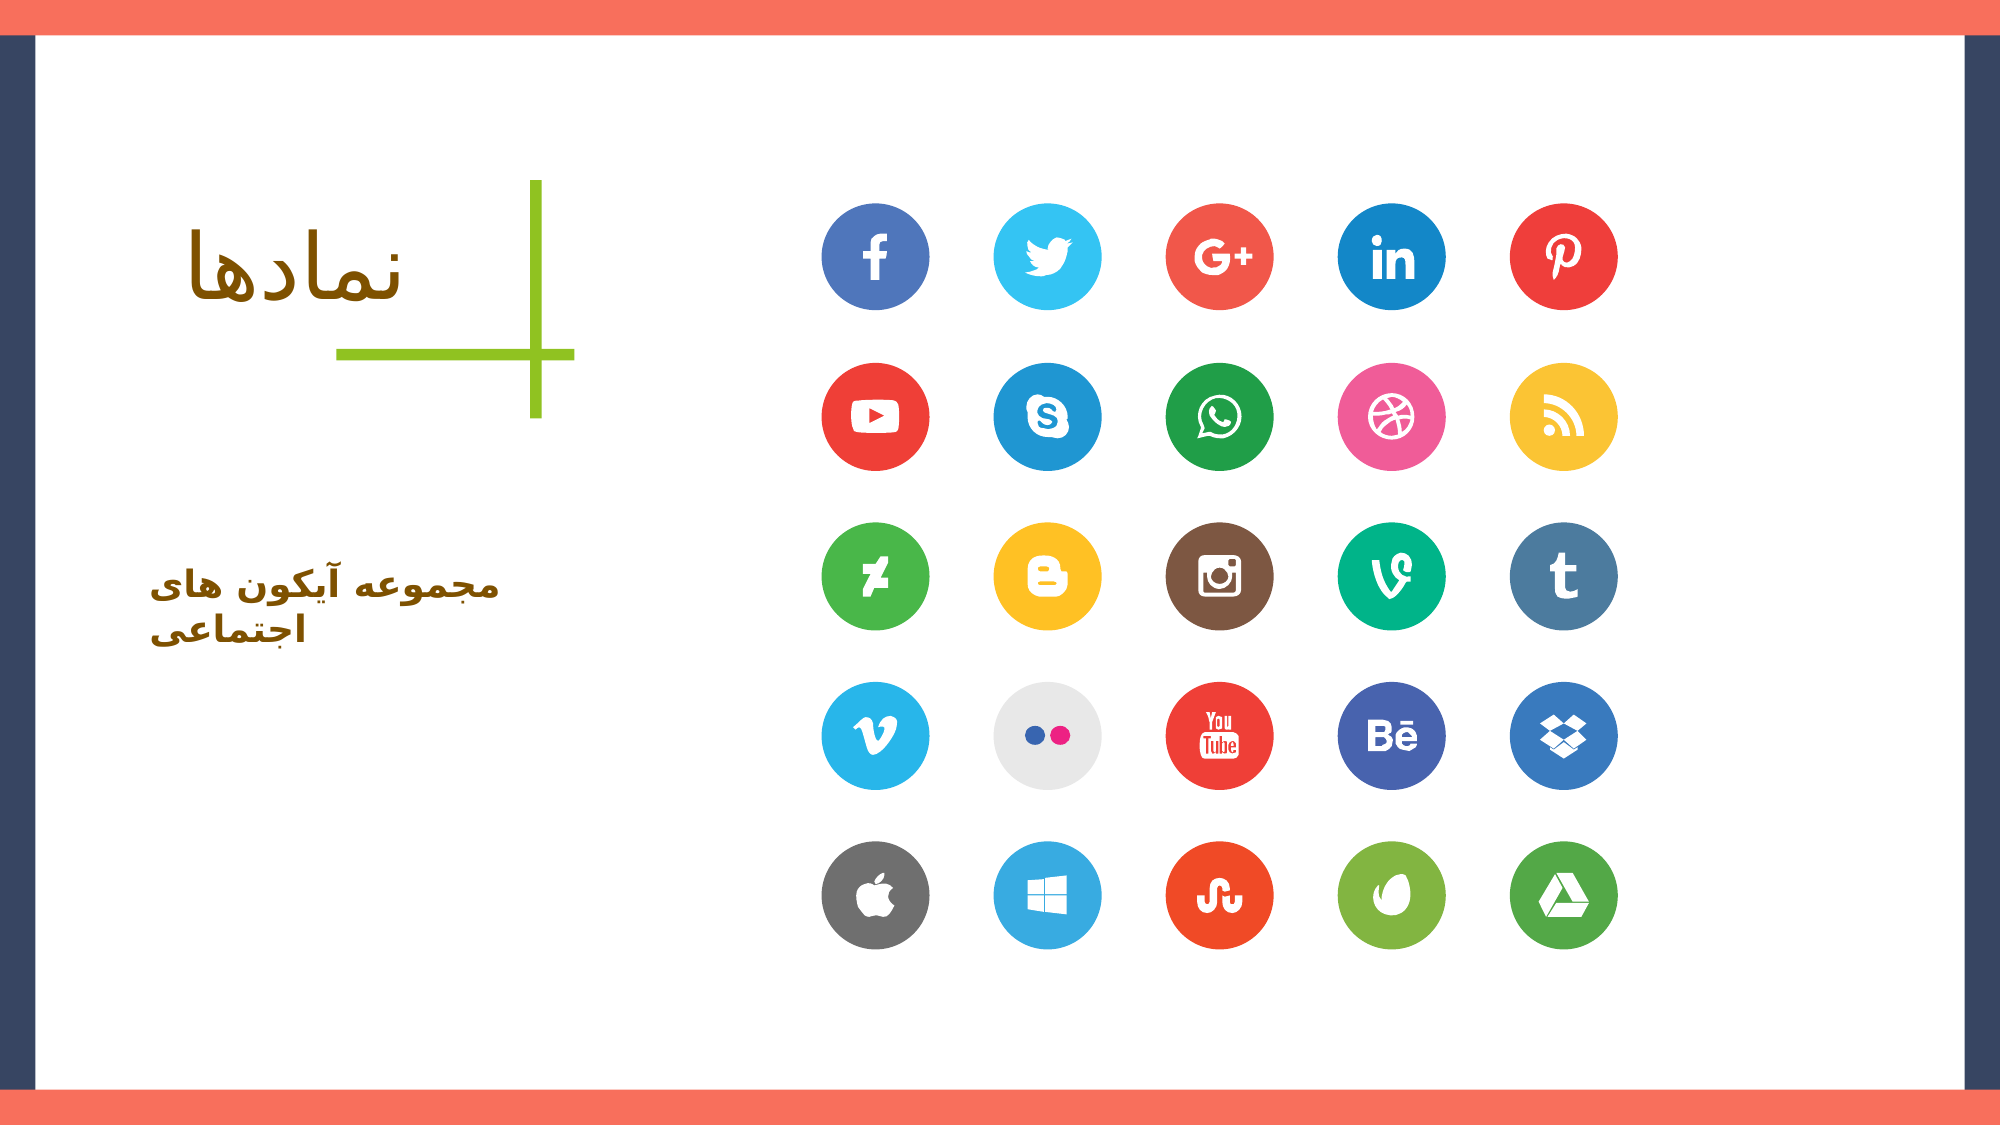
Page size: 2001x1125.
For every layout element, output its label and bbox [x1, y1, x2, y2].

text_box [1337, 841, 1446, 950]
text_box [1509, 522, 1618, 631]
text_box [1165, 841, 1274, 950]
text_box [1509, 362, 1618, 471]
text_box [821, 681, 930, 790]
text_box [1165, 203, 1274, 311]
text_box [821, 841, 930, 950]
text_box [1509, 203, 1618, 311]
text_box [821, 522, 930, 631]
text_box [1165, 362, 1274, 471]
text_box [993, 522, 1102, 631]
text_box [1337, 681, 1446, 790]
text_box [993, 681, 1102, 790]
text_box [993, 203, 1102, 311]
text_box [1509, 841, 1618, 950]
text_box [1337, 203, 1446, 311]
text_box [821, 362, 930, 471]
text_box [1337, 522, 1446, 631]
text_box [993, 841, 1102, 950]
text_box [993, 362, 1102, 471]
text_box [821, 203, 930, 311]
text_box [1509, 681, 1618, 790]
text_box [1165, 681, 1274, 790]
text_box [102, 180, 623, 780]
text_box [1337, 362, 1446, 471]
text_box [1165, 522, 1274, 631]
